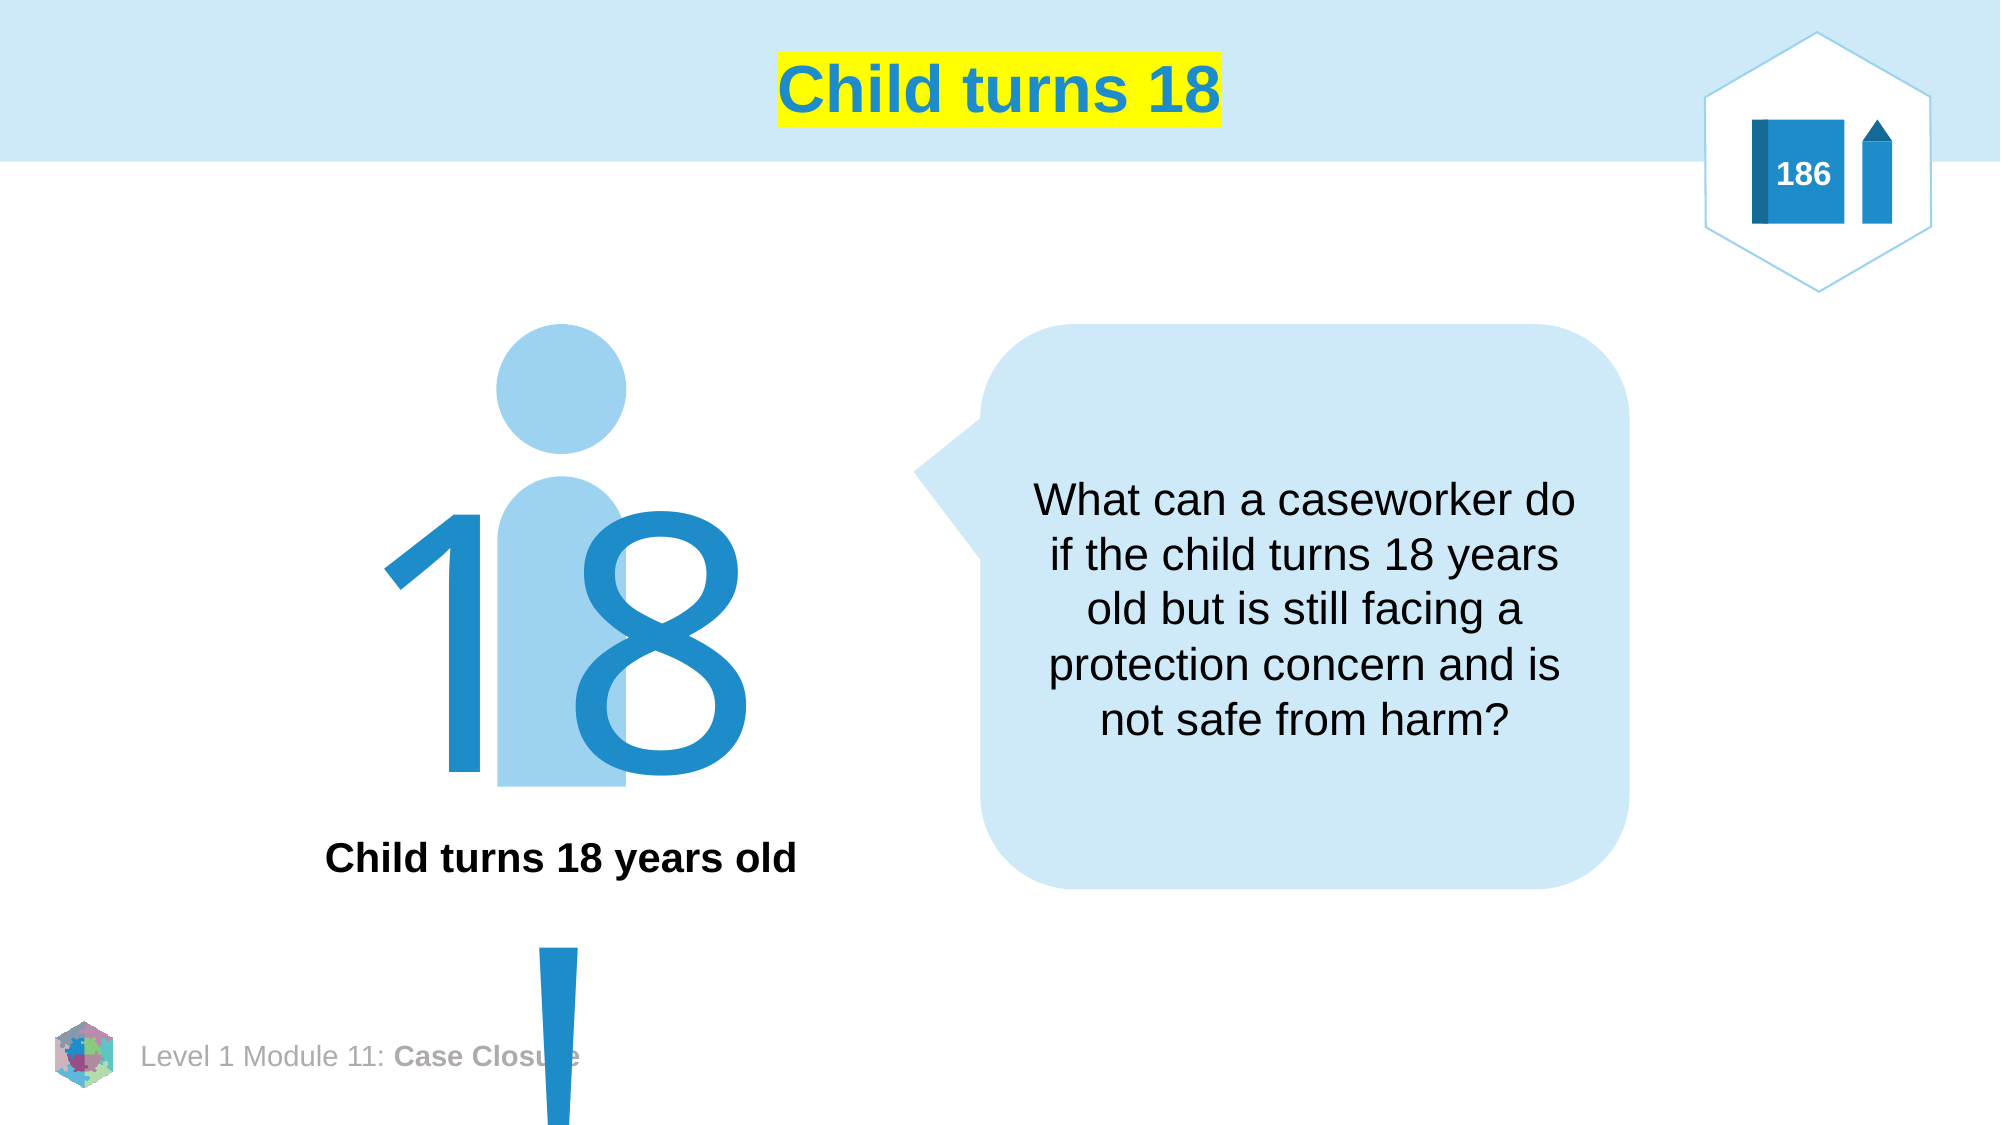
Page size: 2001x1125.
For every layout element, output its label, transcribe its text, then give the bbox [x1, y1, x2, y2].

picture [55, 1021, 113, 1088]
title Child turns 18 [137, 19, 1863, 163]
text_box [316, 324, 801, 857]
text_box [1687, 49, 1949, 275]
text_box Child turns 18 years old [207, 823, 916, 889]
text_box What can a caseworker do if the child turns 18 years old but is still facing a protection concern and is not safe from harm? [912, 323, 1631, 891]
